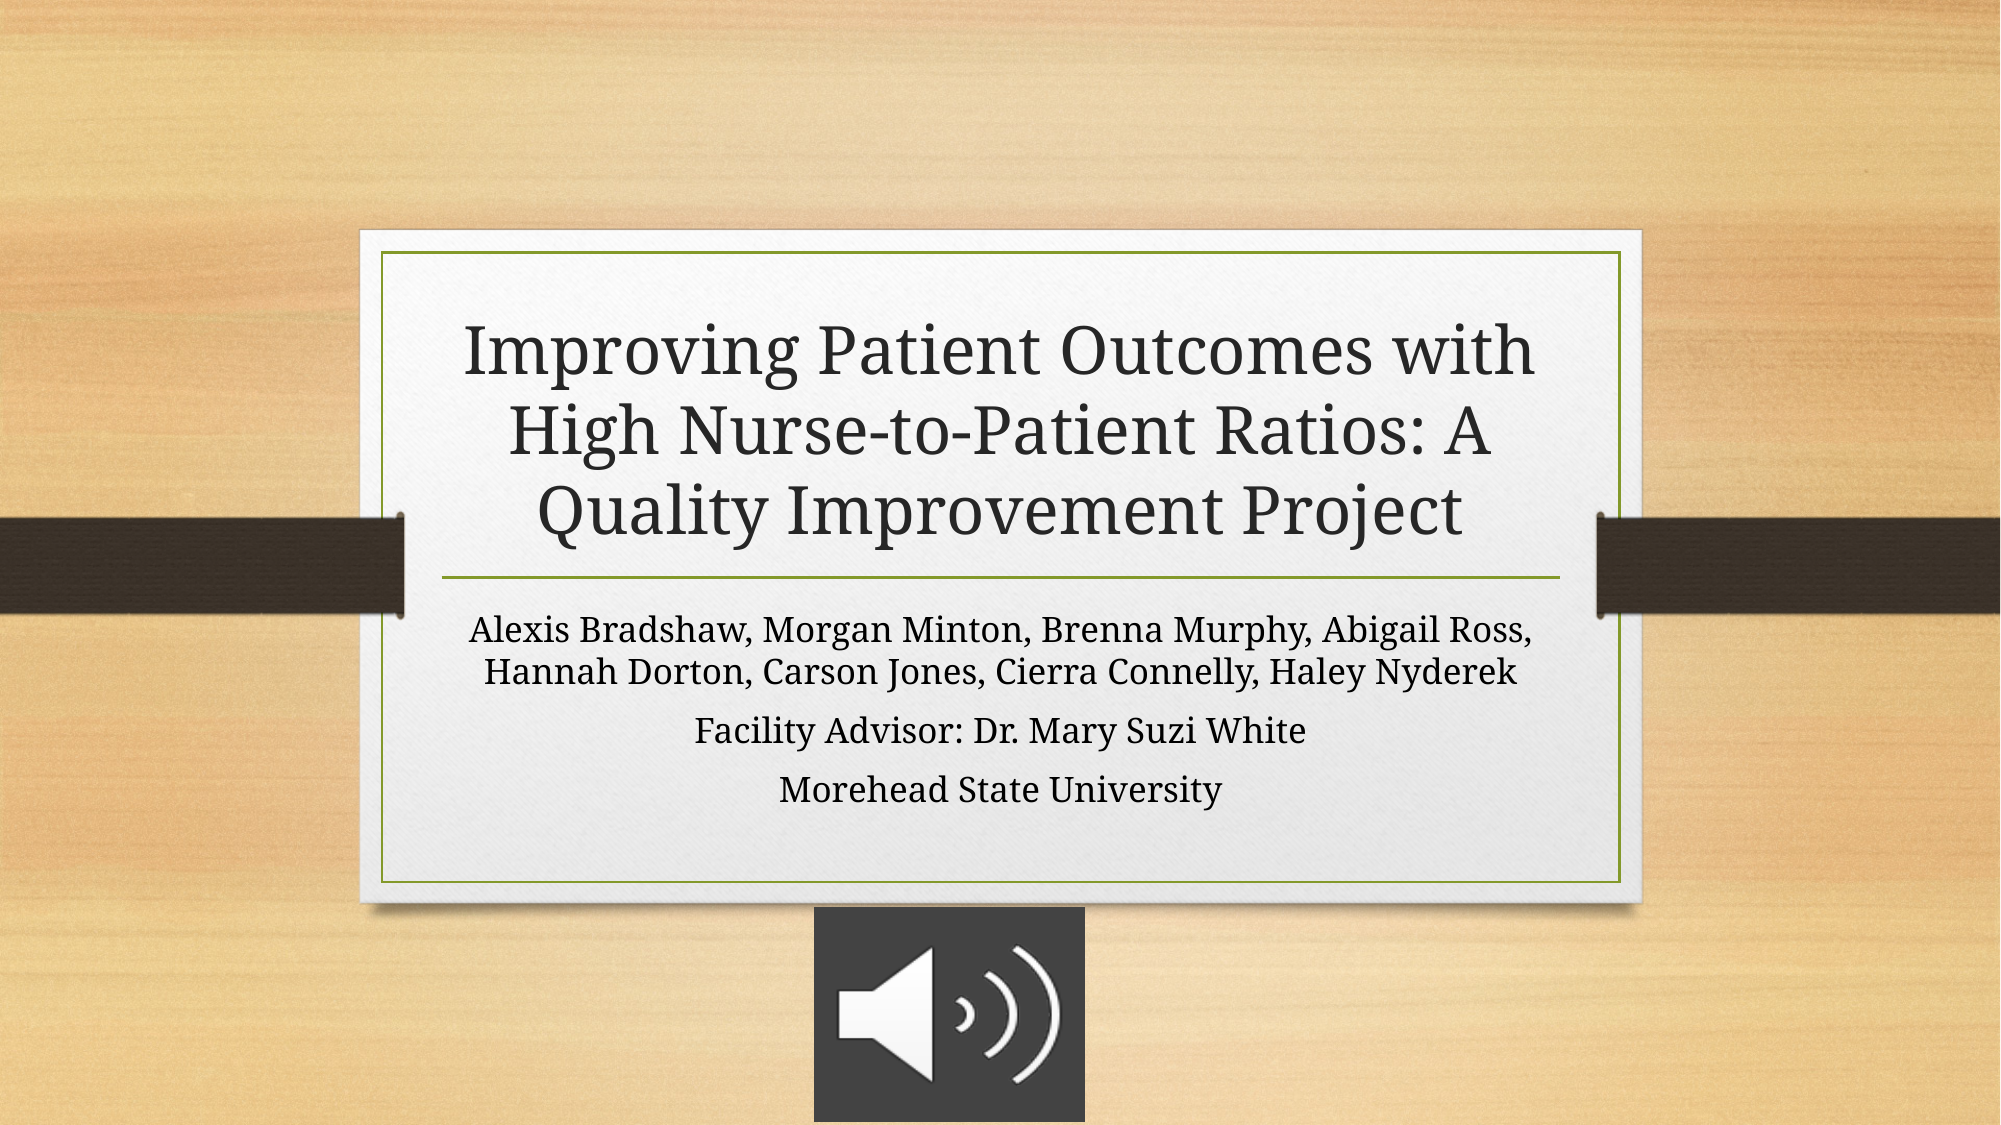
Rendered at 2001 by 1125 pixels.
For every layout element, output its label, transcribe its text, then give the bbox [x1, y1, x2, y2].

subtitle Alexis Bradshaw, Morgan Minton, Brenna Murphy, Abigail Ross, Hannah Dorton, Carson Jones, Cierra Connelly, Haley Nyderek Facility Advisor: Dr. Mary Suzi White Morehead State University [441, 600, 1560, 817]
title Improving Patient Outcomes with High Nurse-to-Patient Ratios: A Quality Improvement Project [441, 306, 1560, 556]
picture [0, 0, 2001, 1125]
